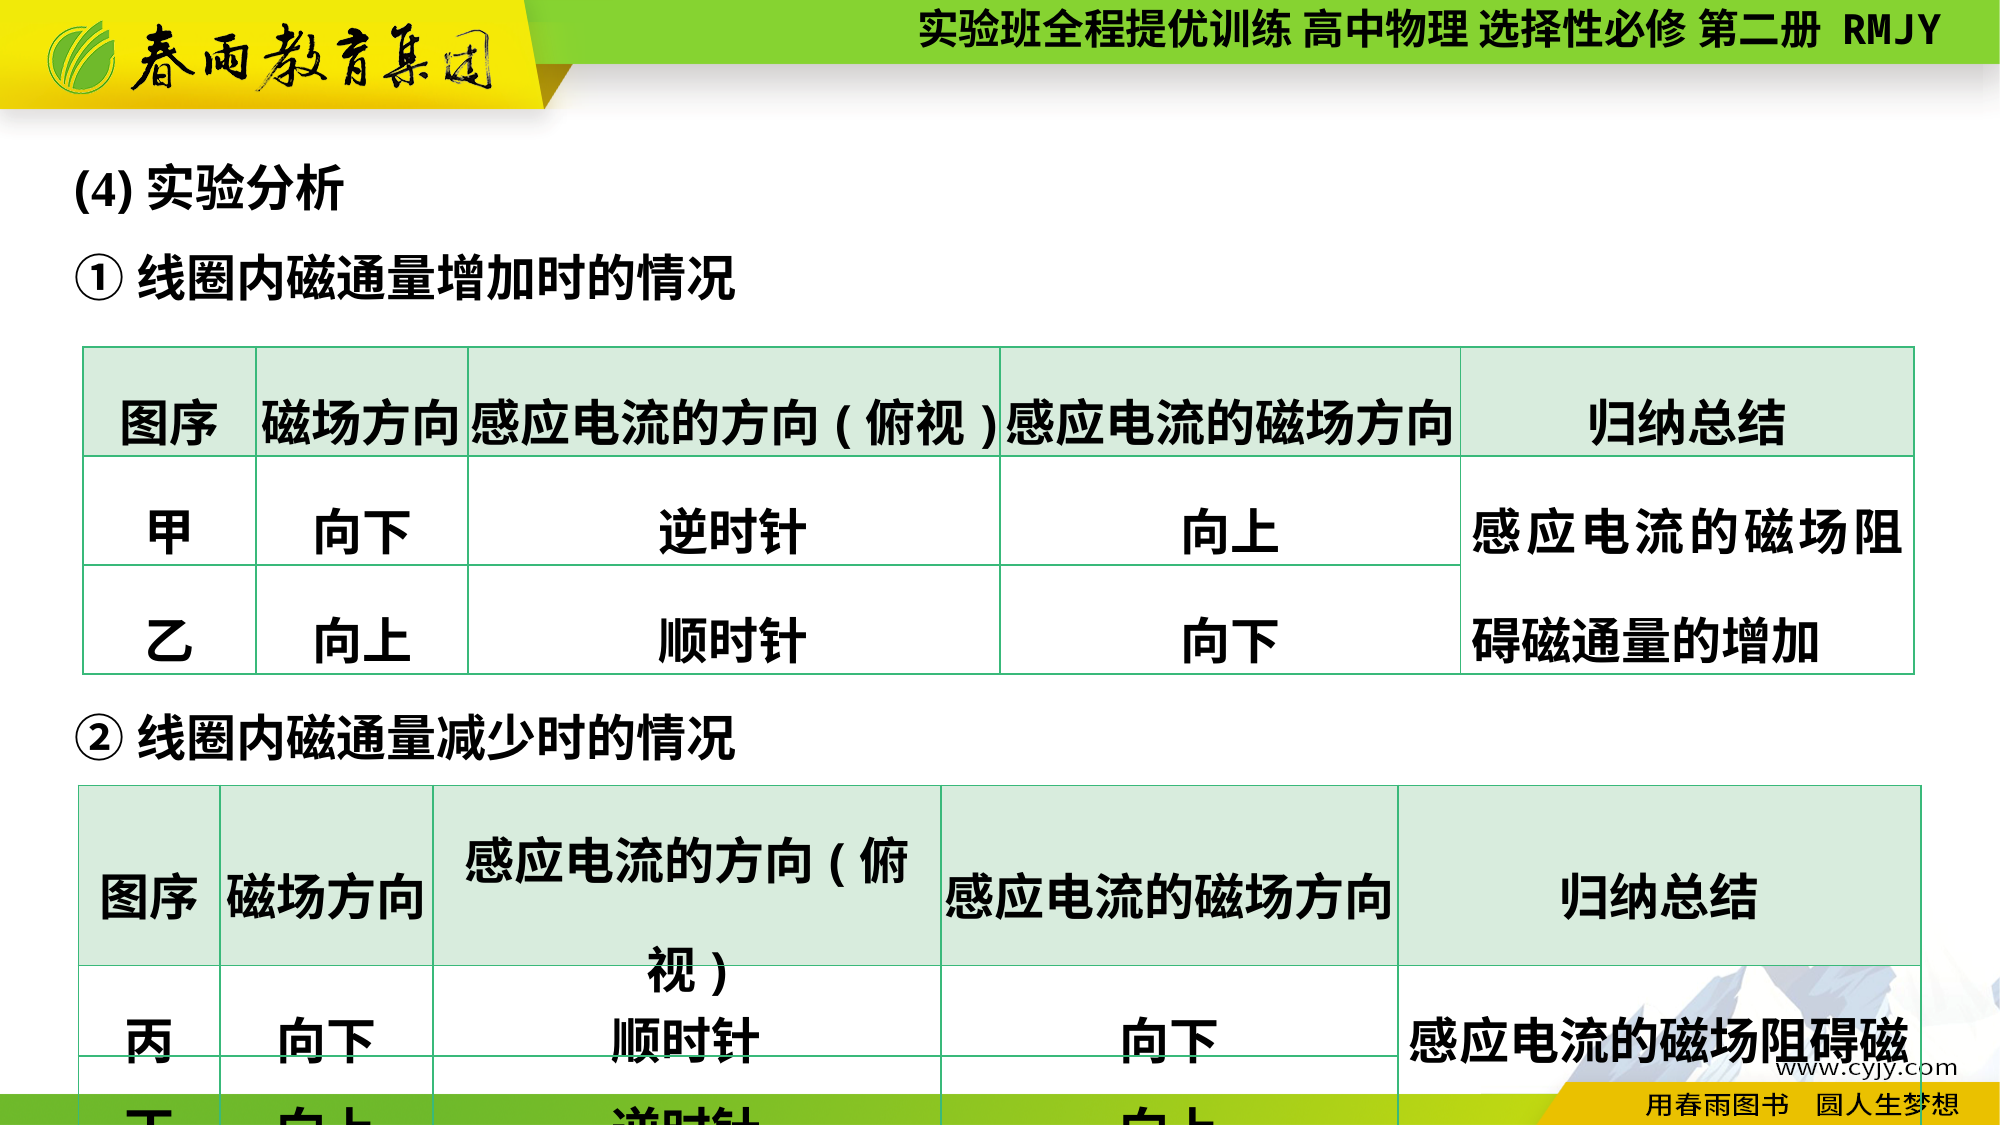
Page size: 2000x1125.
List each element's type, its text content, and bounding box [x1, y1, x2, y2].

table_cell 甲 [84, 457, 255, 564]
table_cell 向下 [257, 457, 467, 564]
table_header 感应电流的方向(俯视) [434, 786, 940, 965]
table_cell 向上 [221, 1057, 432, 1125]
table_cell 向下 [942, 966, 1397, 1055]
table_header 感应电流的磁场方向 [942, 786, 1397, 965]
table_cell 逆时针 [469, 457, 999, 564]
table_header 磁场方向 [257, 348, 467, 455]
table_cell 向下 [221, 966, 432, 1055]
table_cell 逆时针 [434, 1057, 940, 1125]
table_cell 感应电流的磁场阻碍磁通量的减少 [1399, 966, 1920, 1125]
table_header 感应电流的磁场方向 [1001, 348, 1460, 455]
list (4)实验分析 ①线圈内磁通量增加时的情况 [59, 119, 1944, 305]
table_cell 向下 [1001, 566, 1460, 668]
table_header 图序 [79, 786, 219, 965]
text_box ②线圈内磁通量减少时的情况 [59, 668, 1944, 864]
picture [0, 0, 2000, 1125]
table_cell 乙 [84, 566, 255, 668]
table_cell 丙 [79, 966, 219, 1055]
table_cell 向上 [1001, 457, 1460, 564]
table_header 图序 [84, 348, 255, 455]
table_cell 向上 [942, 1057, 1397, 1125]
table_cell 丁 [79, 1057, 219, 1125]
table_cell 顺时针 [434, 966, 940, 1055]
table_cell 向上 [257, 566, 467, 668]
table_header 磁场方向 [221, 786, 432, 965]
table_cell 顺时针 [469, 566, 999, 668]
table_header 感应电流的方向(俯视) [469, 348, 999, 455]
table_header 归纳总结 [1461, 348, 1913, 455]
table_header 归纳总结 [1399, 786, 1920, 965]
table_cell 感应电流的磁场阻碍磁通量的增加 [1461, 457, 1913, 668]
